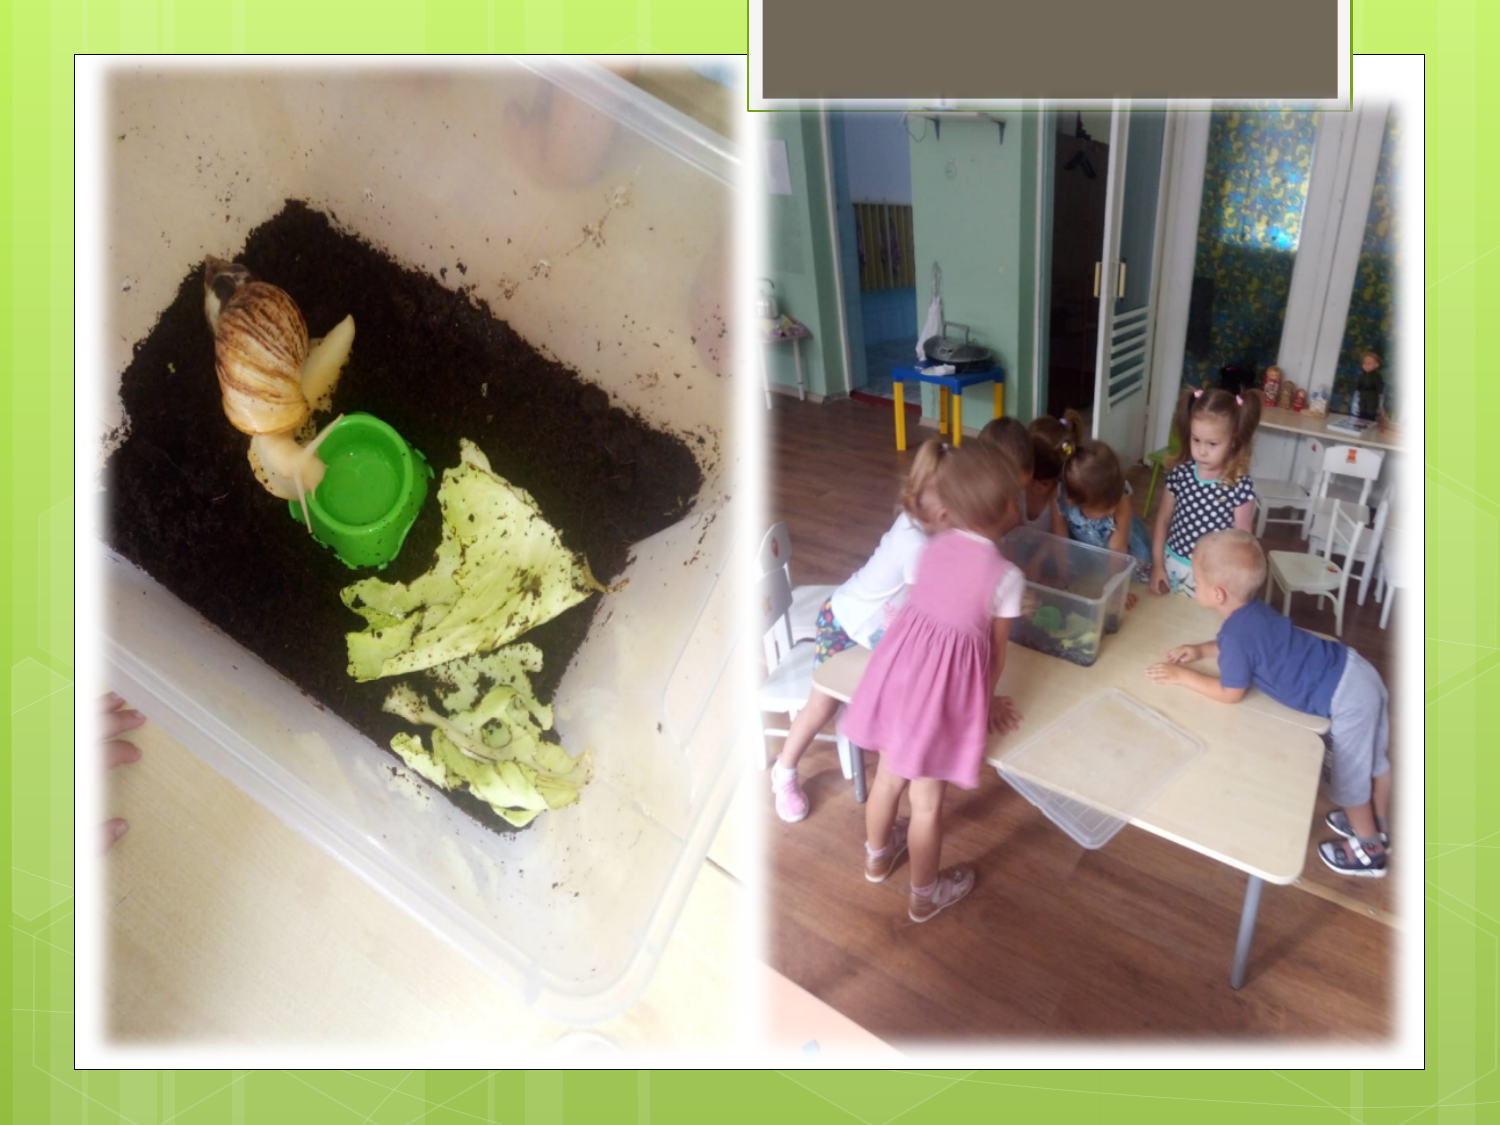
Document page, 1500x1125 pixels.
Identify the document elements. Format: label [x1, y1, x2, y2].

picture [87, 49, 751, 1063]
list [755, 87, 1415, 1063]
